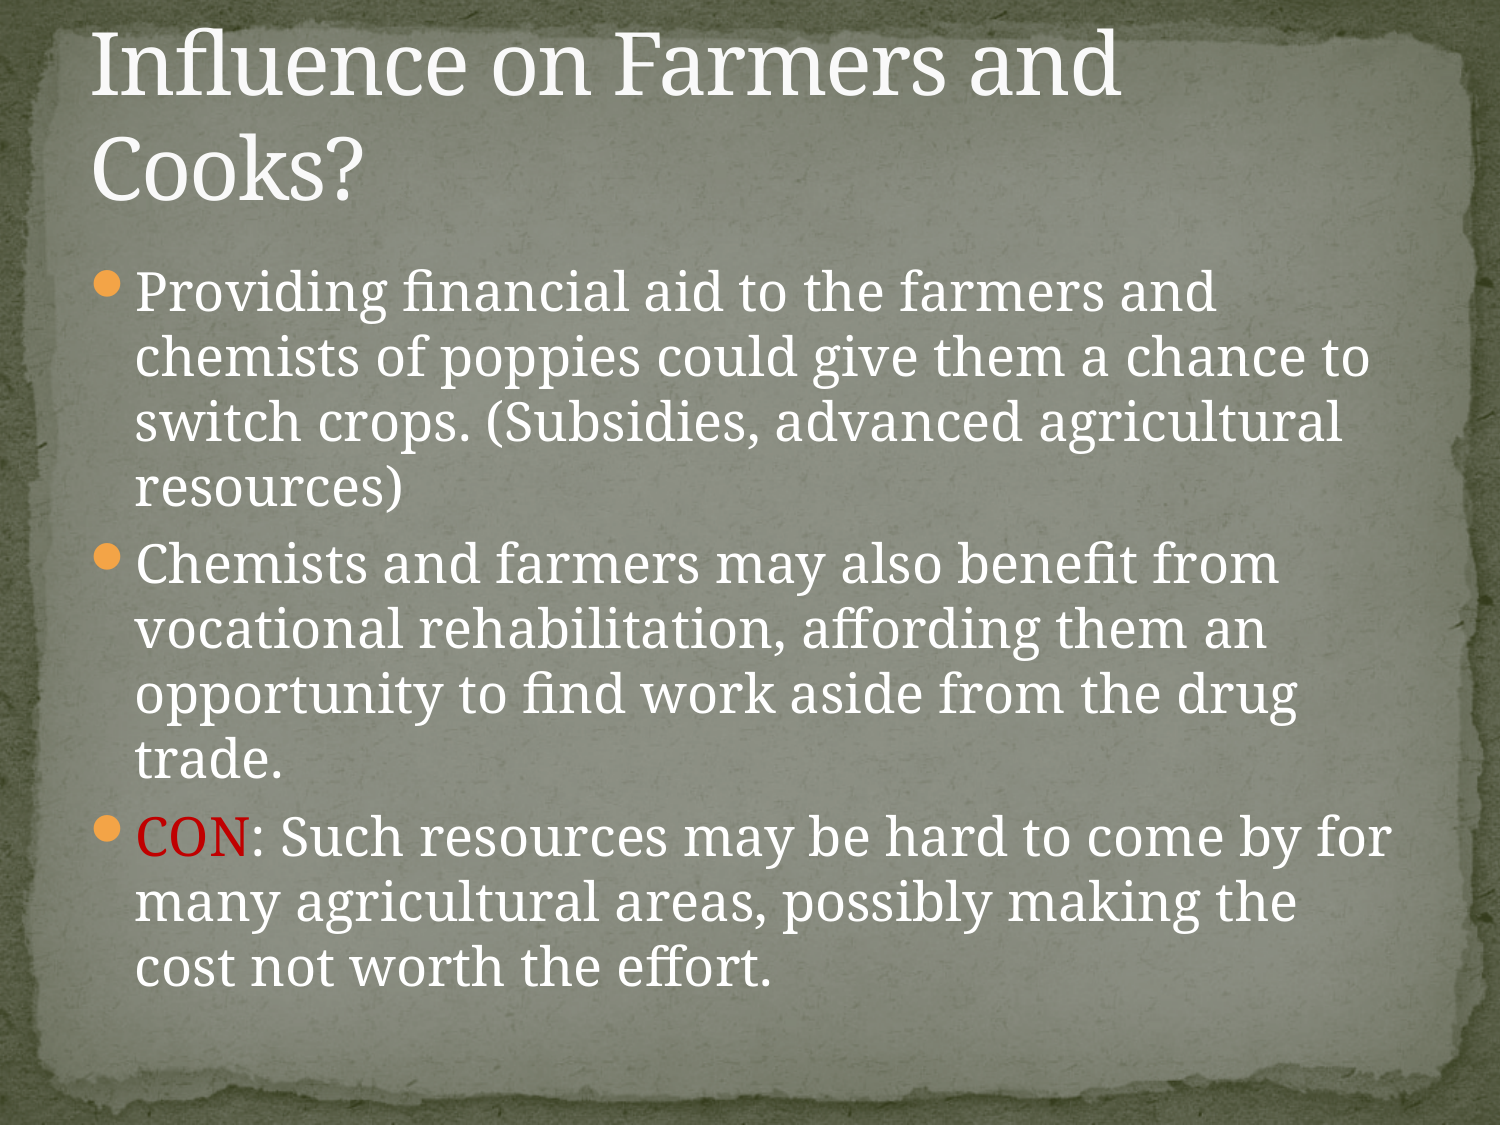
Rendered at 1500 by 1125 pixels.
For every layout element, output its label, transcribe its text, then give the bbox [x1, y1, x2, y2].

title Influence on Farmers and Cooks? [74, 24, 1425, 225]
list Providing financial aid to the farmers and chemists of poppies could give them a chance to switch crops. (Subsidies, advanced agricultural resources) Chemists and farmers may also benefit from vocational rehabilitation, affording them an opportunity to find work aside from the drug trade. CON: Such resources may be hard to come by for many agricultural areas, possibly making the cost not worth the effort. [75, 249, 1425, 1000]
